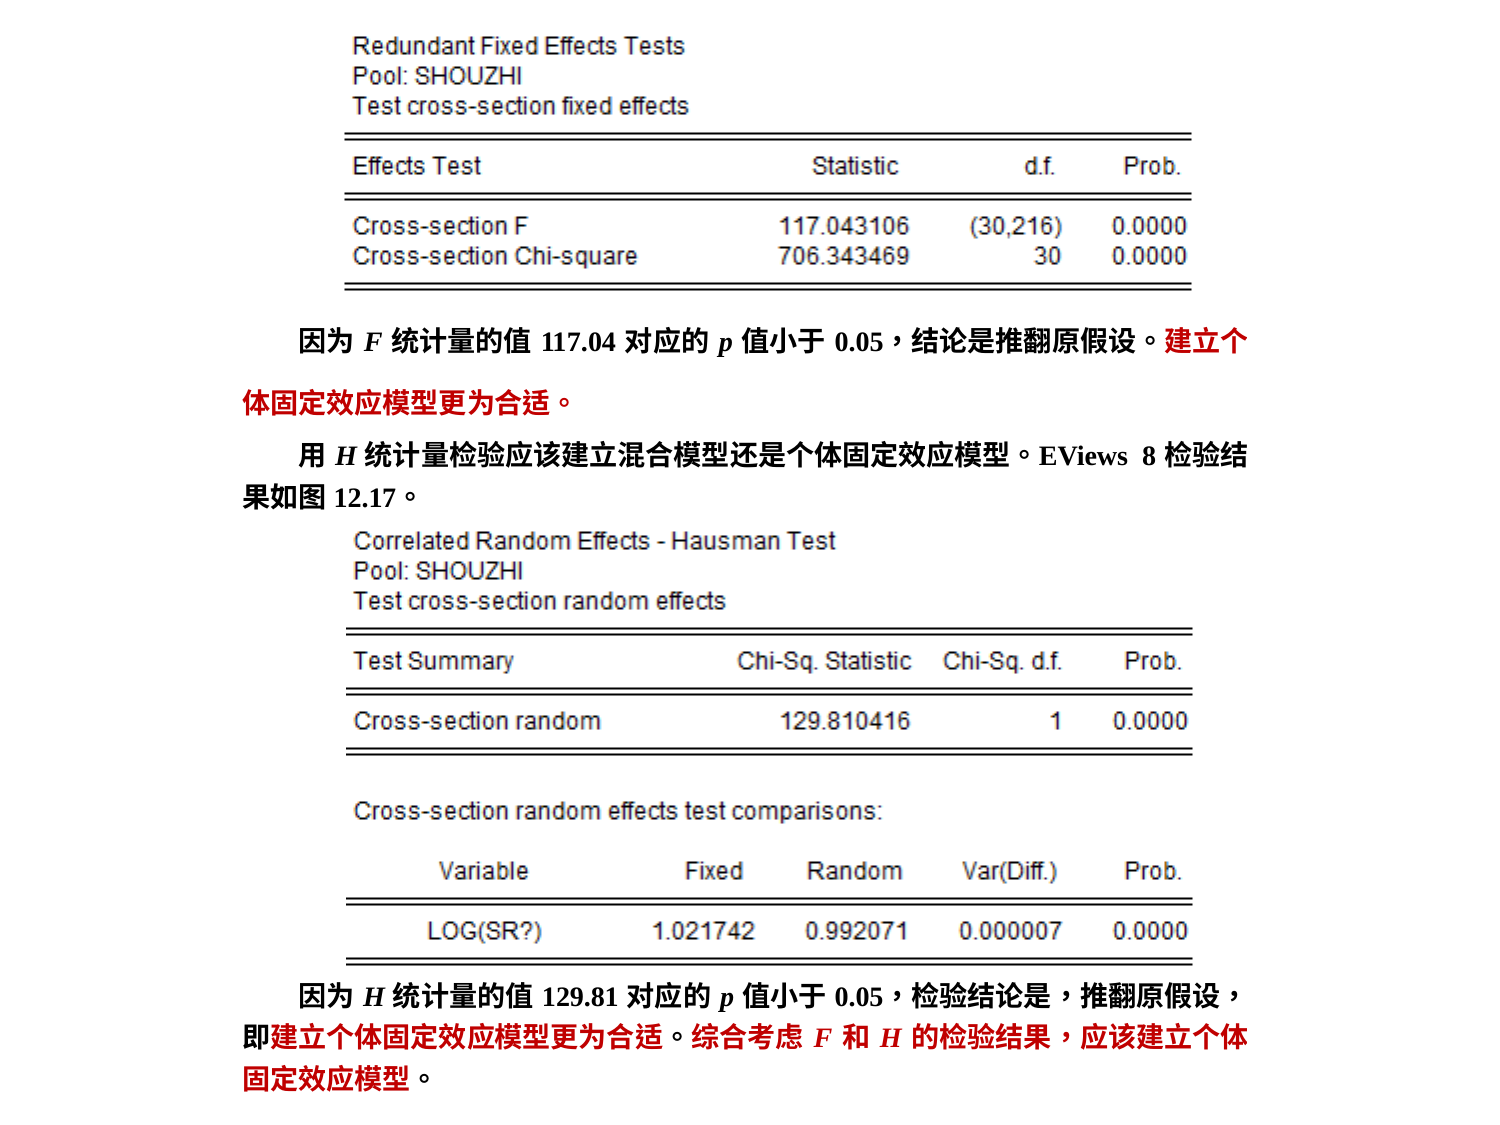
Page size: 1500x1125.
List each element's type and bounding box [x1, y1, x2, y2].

picture [241, 18, 1247, 1100]
